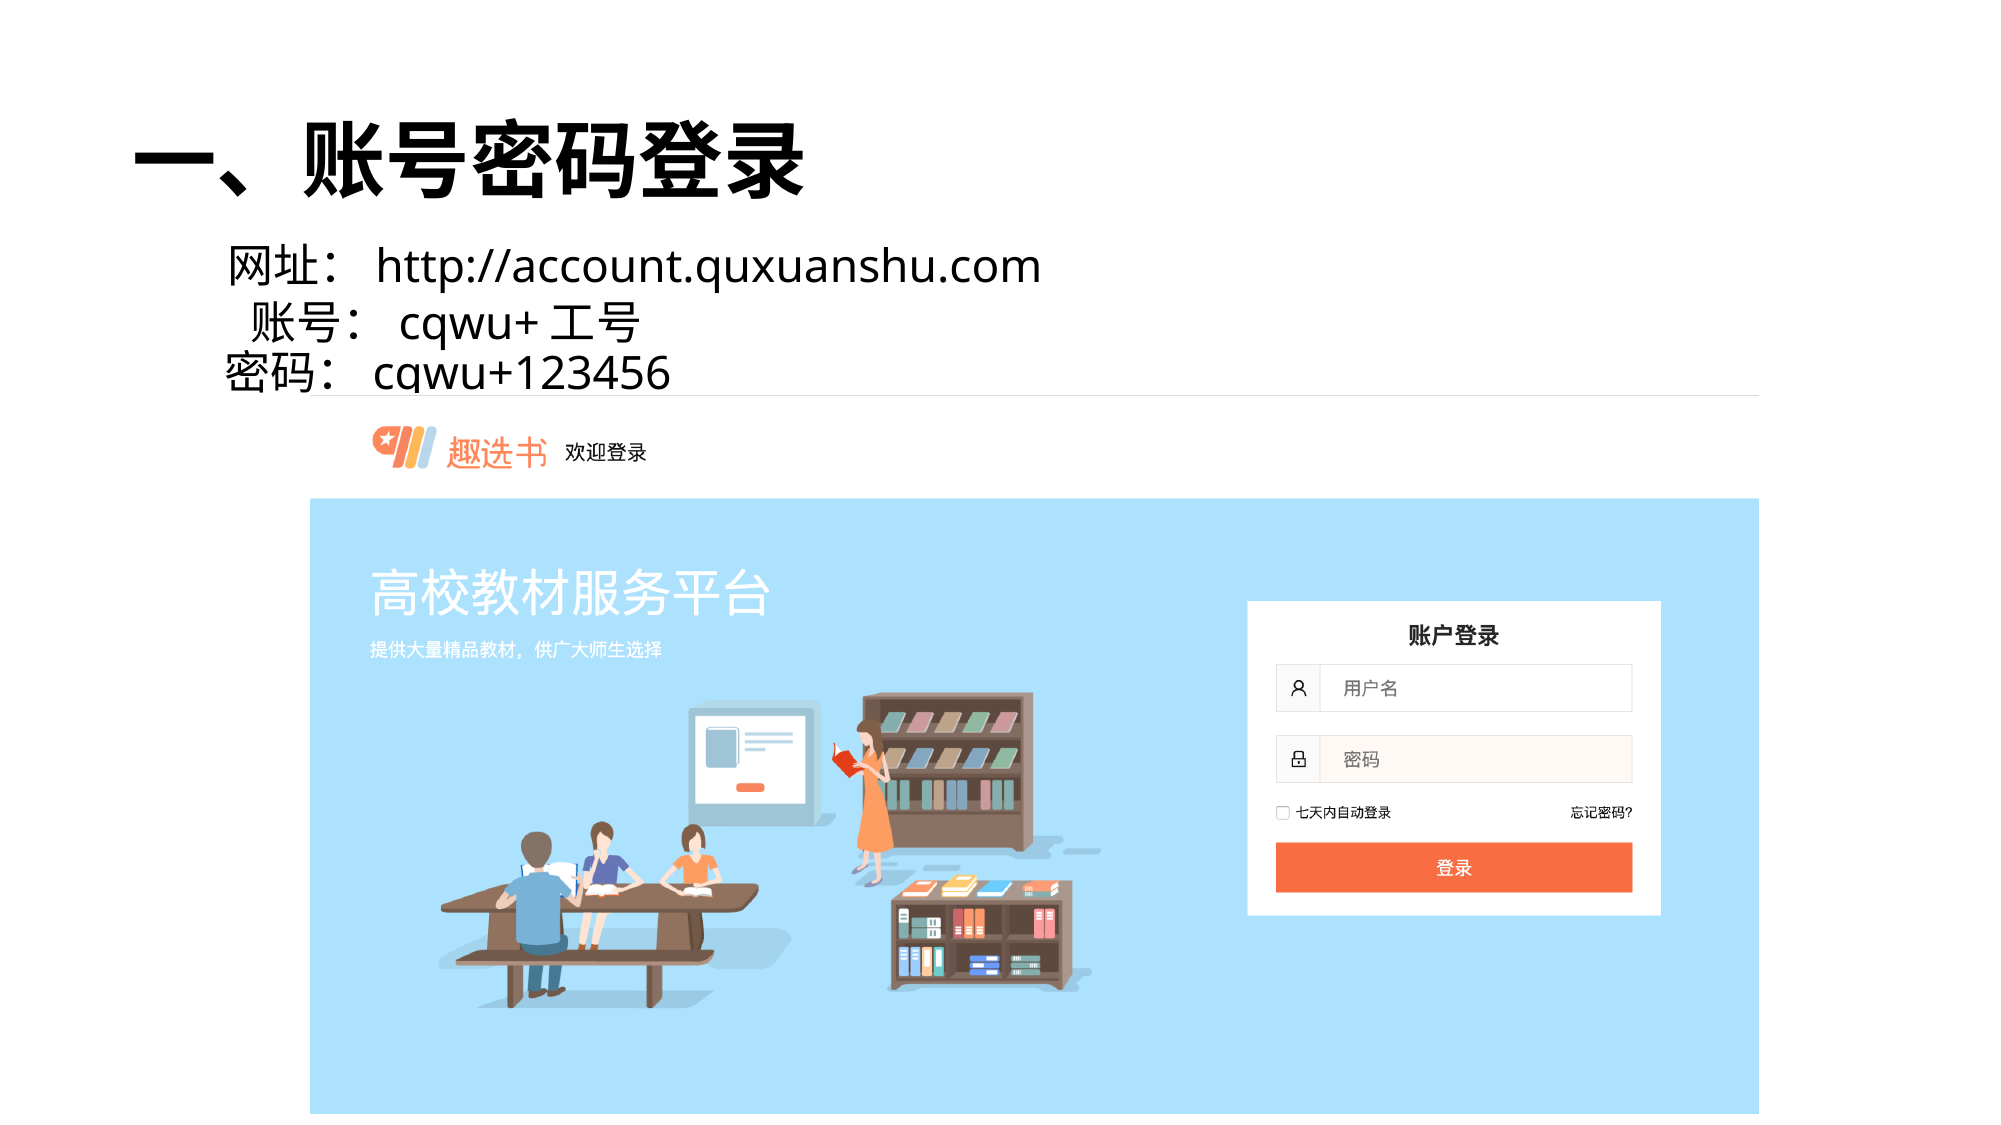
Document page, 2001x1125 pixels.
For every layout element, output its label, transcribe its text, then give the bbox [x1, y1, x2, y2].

picture [310, 393, 1759, 1114]
title 一、账号密码登录 网址：http://account.quxuanshu.com 账号：cqwu+工号 密码：cqwu+123456 [117, 109, 1843, 409]
